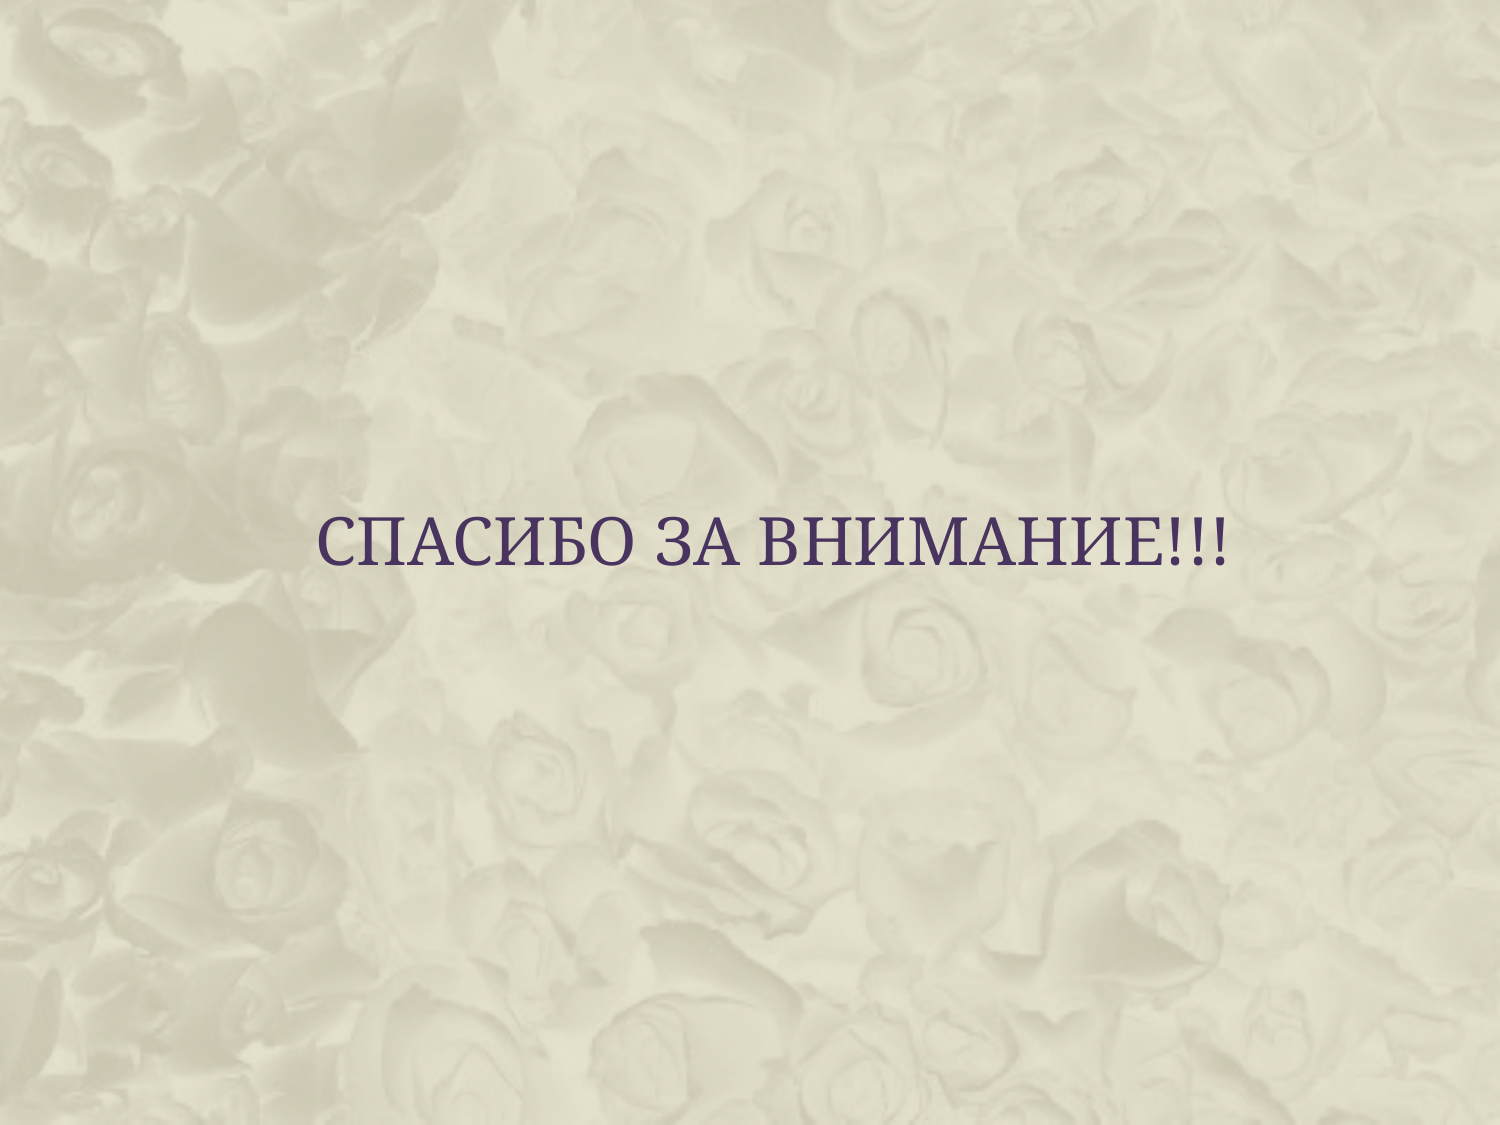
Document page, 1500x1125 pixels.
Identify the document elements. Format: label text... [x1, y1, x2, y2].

title Спасибо за внимание!!! [253, 432, 1294, 587]
